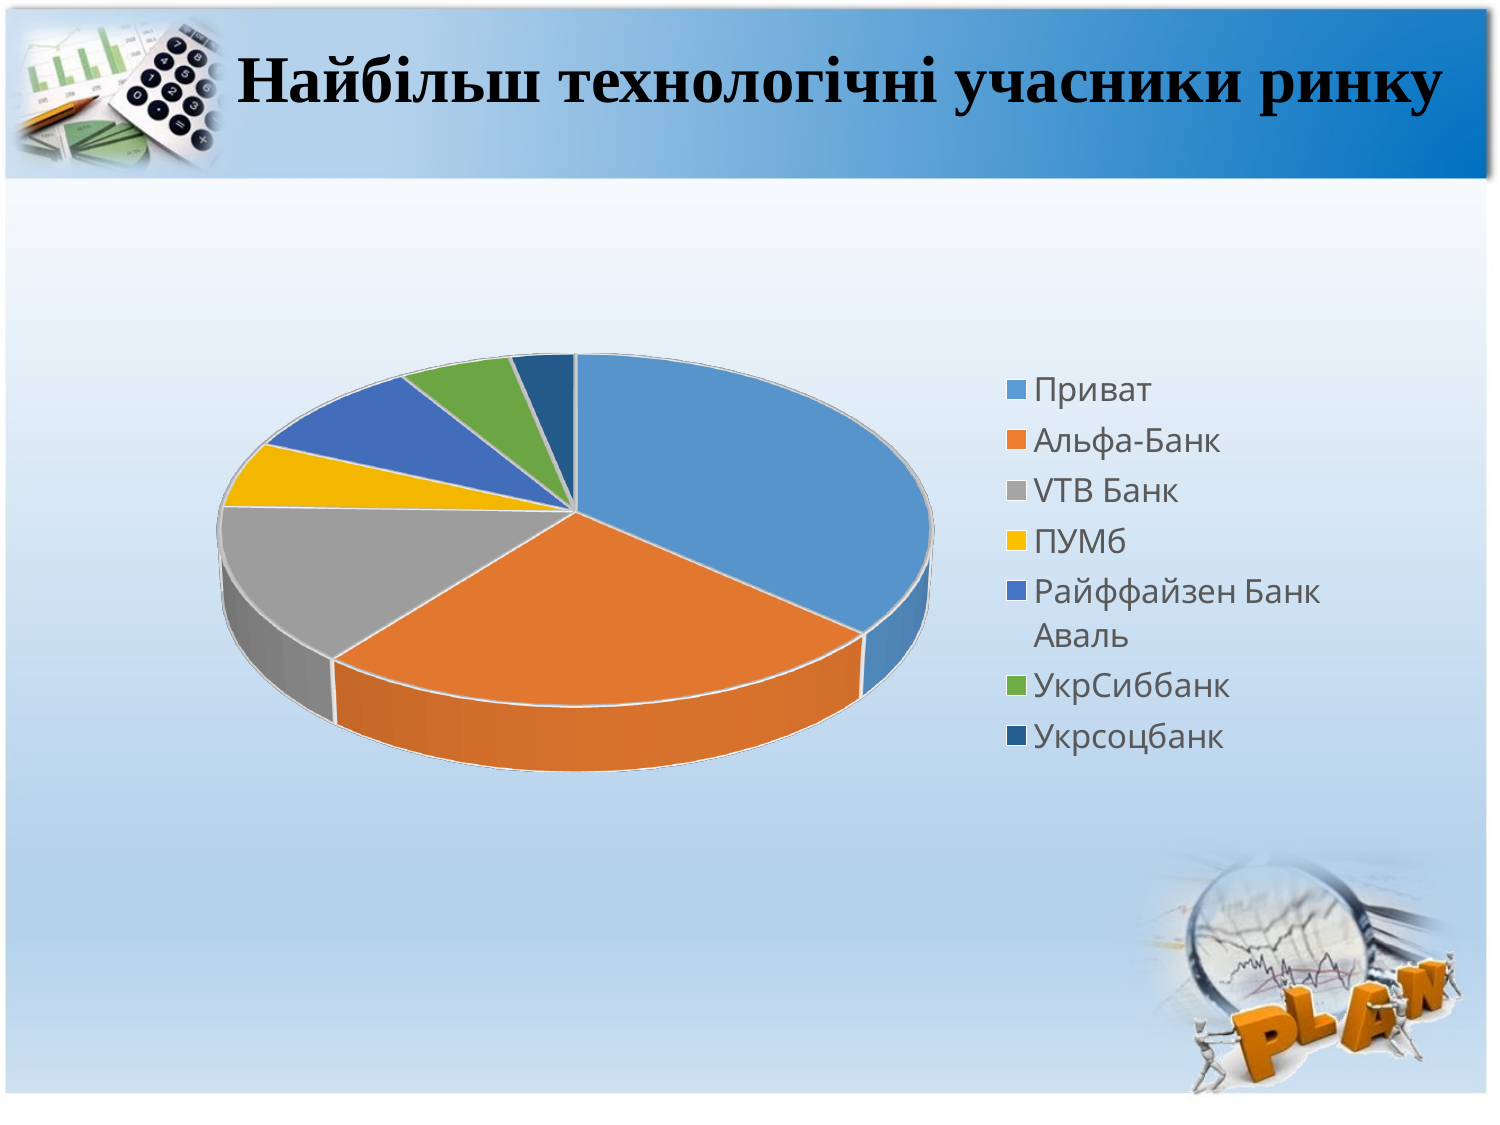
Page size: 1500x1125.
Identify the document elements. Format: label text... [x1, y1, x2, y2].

chart [154, 174, 1346, 951]
text_box Найбільш технологічні учасники ринку [222, 28, 1461, 123]
picture [0, 0, 1500, 1125]
